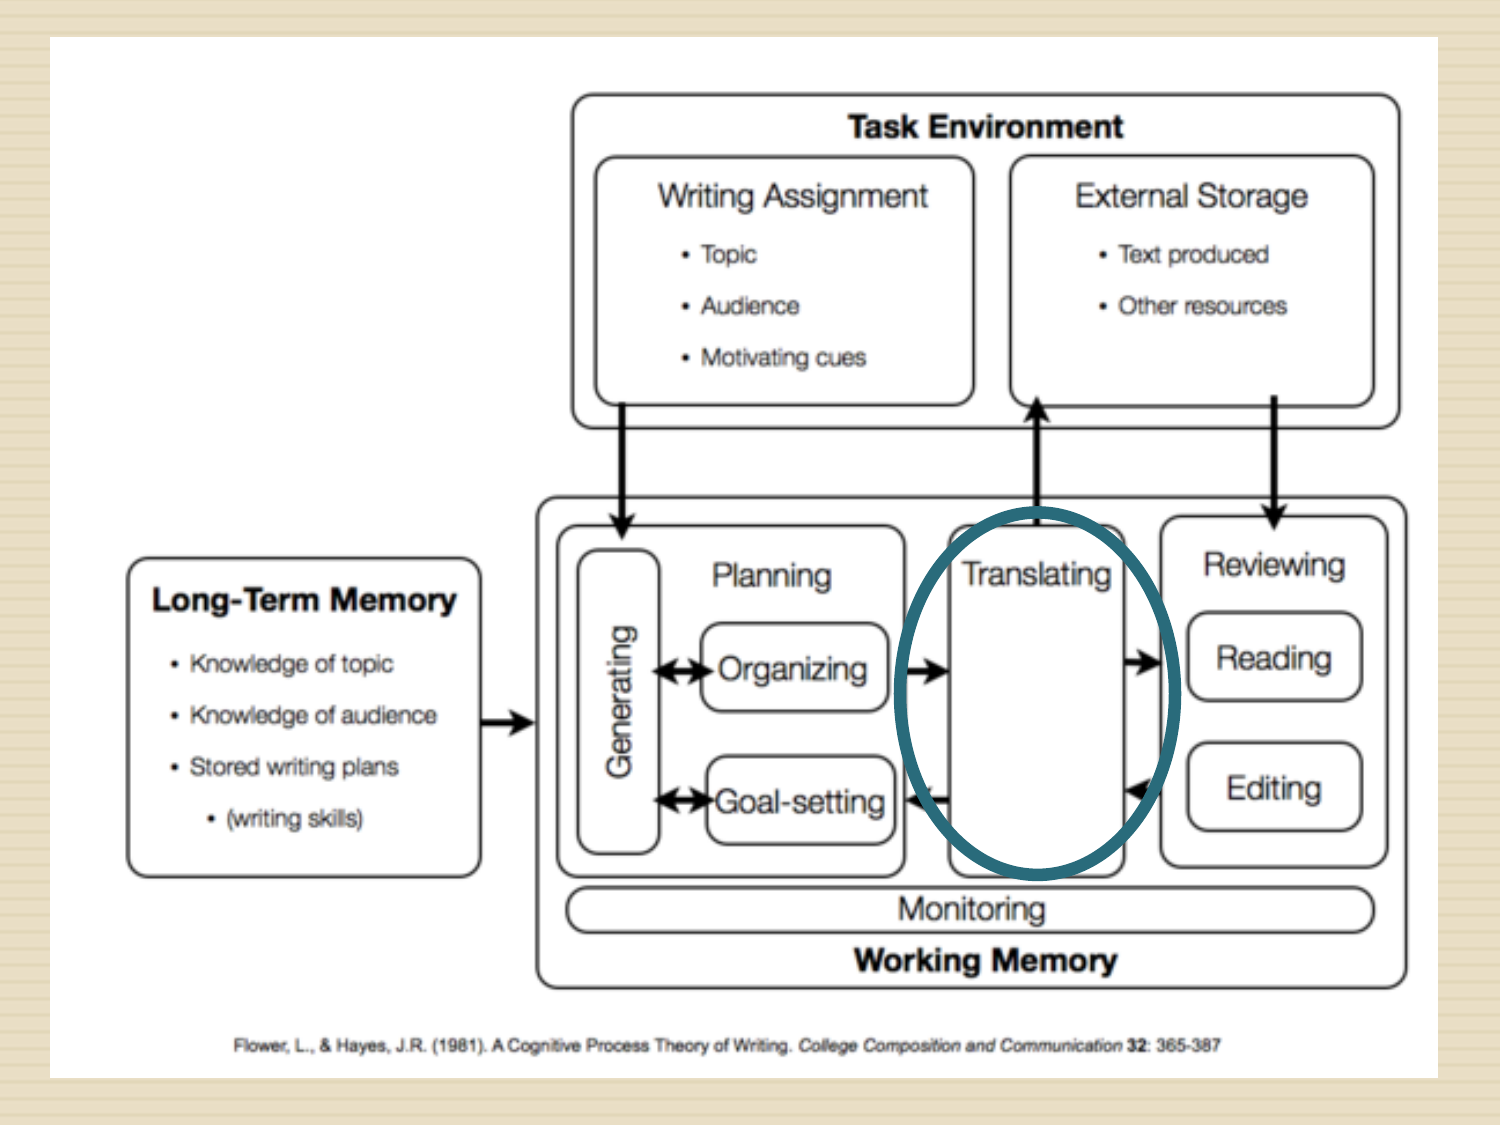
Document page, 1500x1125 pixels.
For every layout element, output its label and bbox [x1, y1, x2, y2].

picture [49, 37, 1438, 1079]
